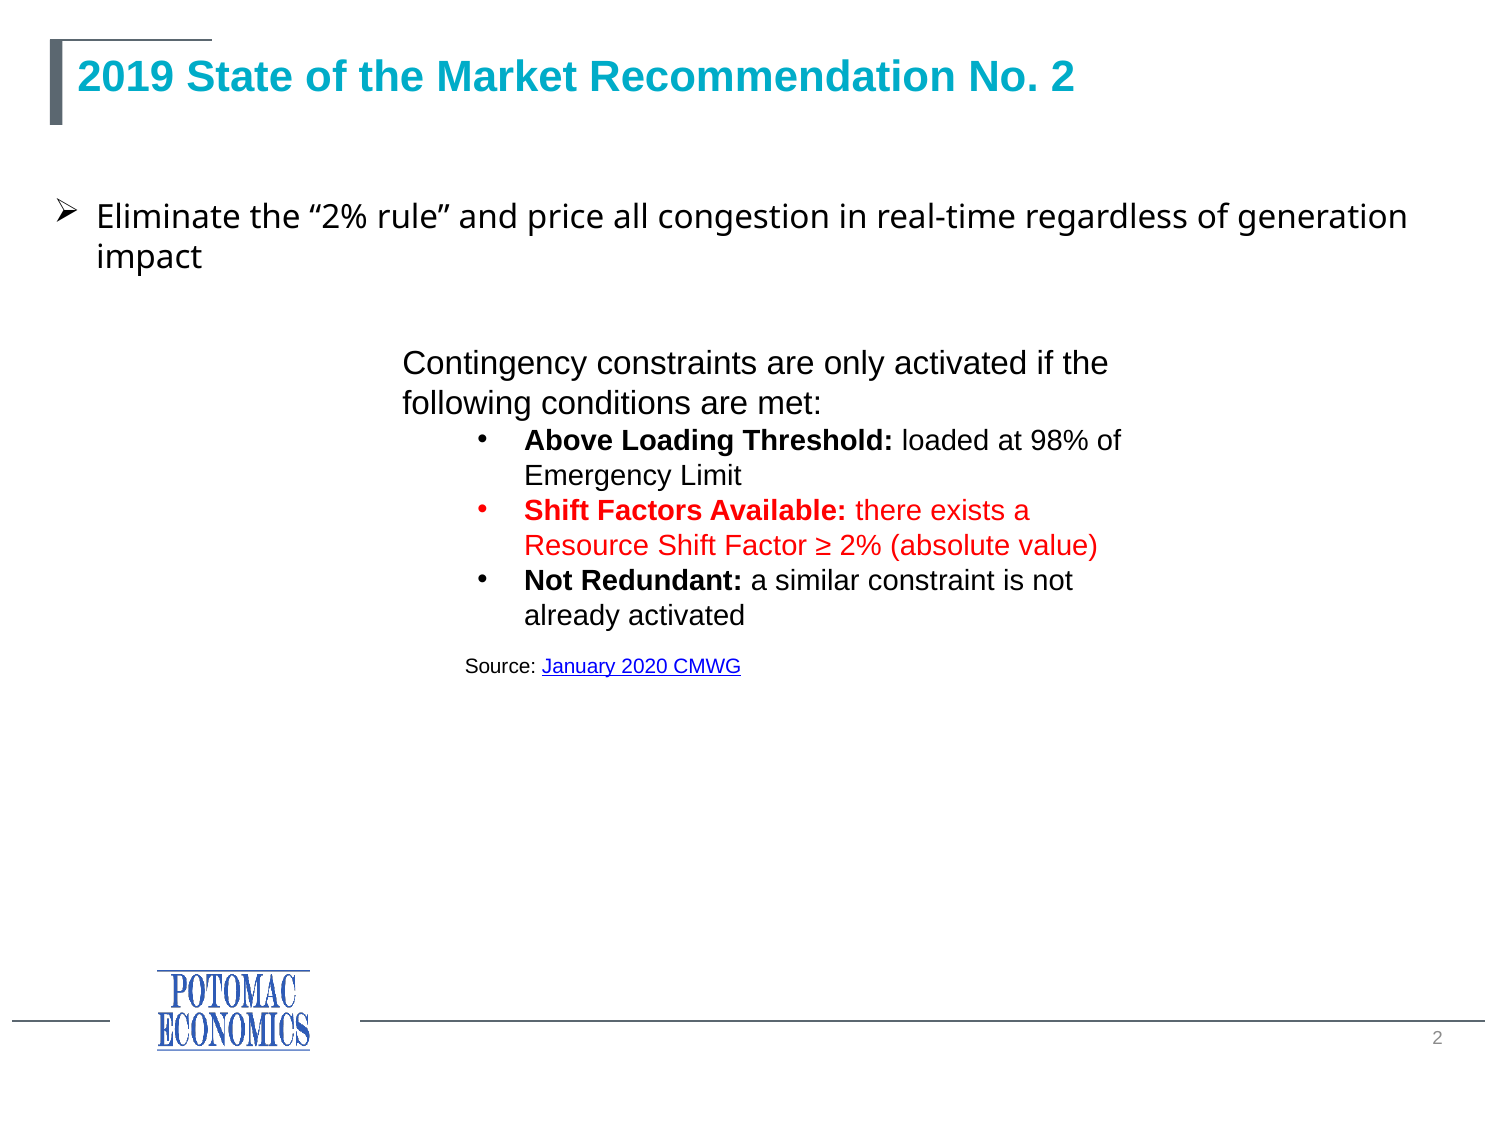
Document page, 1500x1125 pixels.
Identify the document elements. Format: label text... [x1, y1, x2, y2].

text_box Contingency constraints are only activated if the following conditions are met: Above Loading Threshold: loaded at 98% of Emergency Limit Shift Factors Available: there exists a Resource Shift Factor ≥ 2% (absolute value) Not Redundant: a similar constraint is not already activated [387, 334, 1150, 684]
title 2019 State of the Market Recommendation No. 2 [62, 39, 1450, 134]
list Eliminate the “2% rule” and price all congestion in real-time regardless of generation impact [39, 187, 1438, 984]
picture [156, 984, 312, 1053]
slide_number 2 [1387, 1012, 1488, 1062]
text_box Source: January 2020 CMWG [449, 645, 1113, 686]
